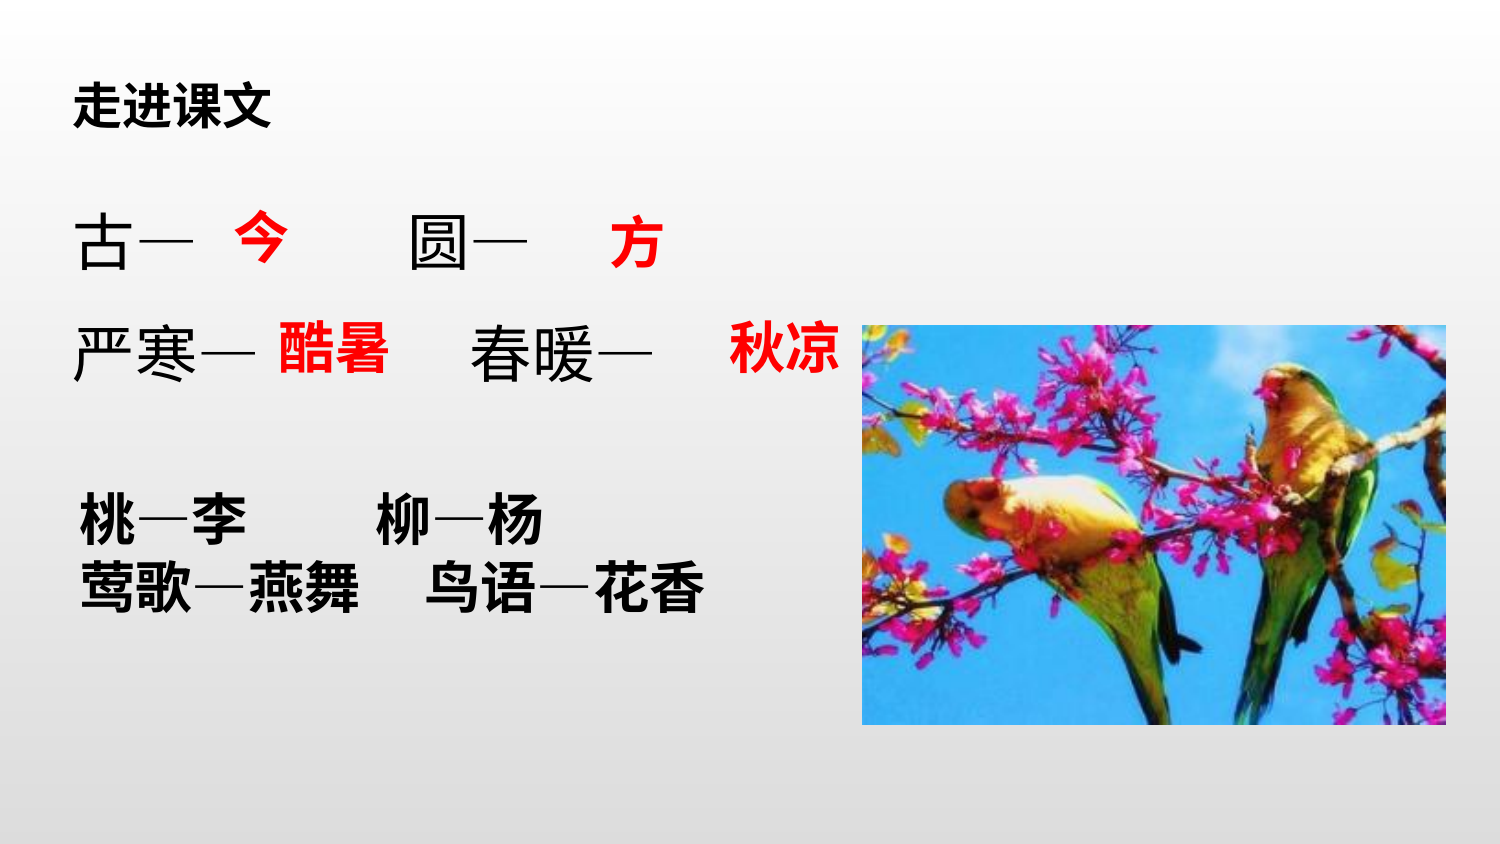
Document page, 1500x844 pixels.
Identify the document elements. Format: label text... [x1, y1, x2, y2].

text_box 秋凉 [718, 306, 854, 385]
text_box 酷暑 [267, 306, 403, 385]
text_box 古— 圆— 严寒— 春暖— [61, 159, 1165, 471]
text_box 今 [222, 196, 302, 275]
picture [862, 325, 1446, 725]
text_box 走进课文 [61, 68, 510, 140]
text_box 桃—李 柳—杨 莺歌—燕舞 鸟语—花香 [67, 478, 862, 626]
text_box 方 [598, 201, 678, 281]
